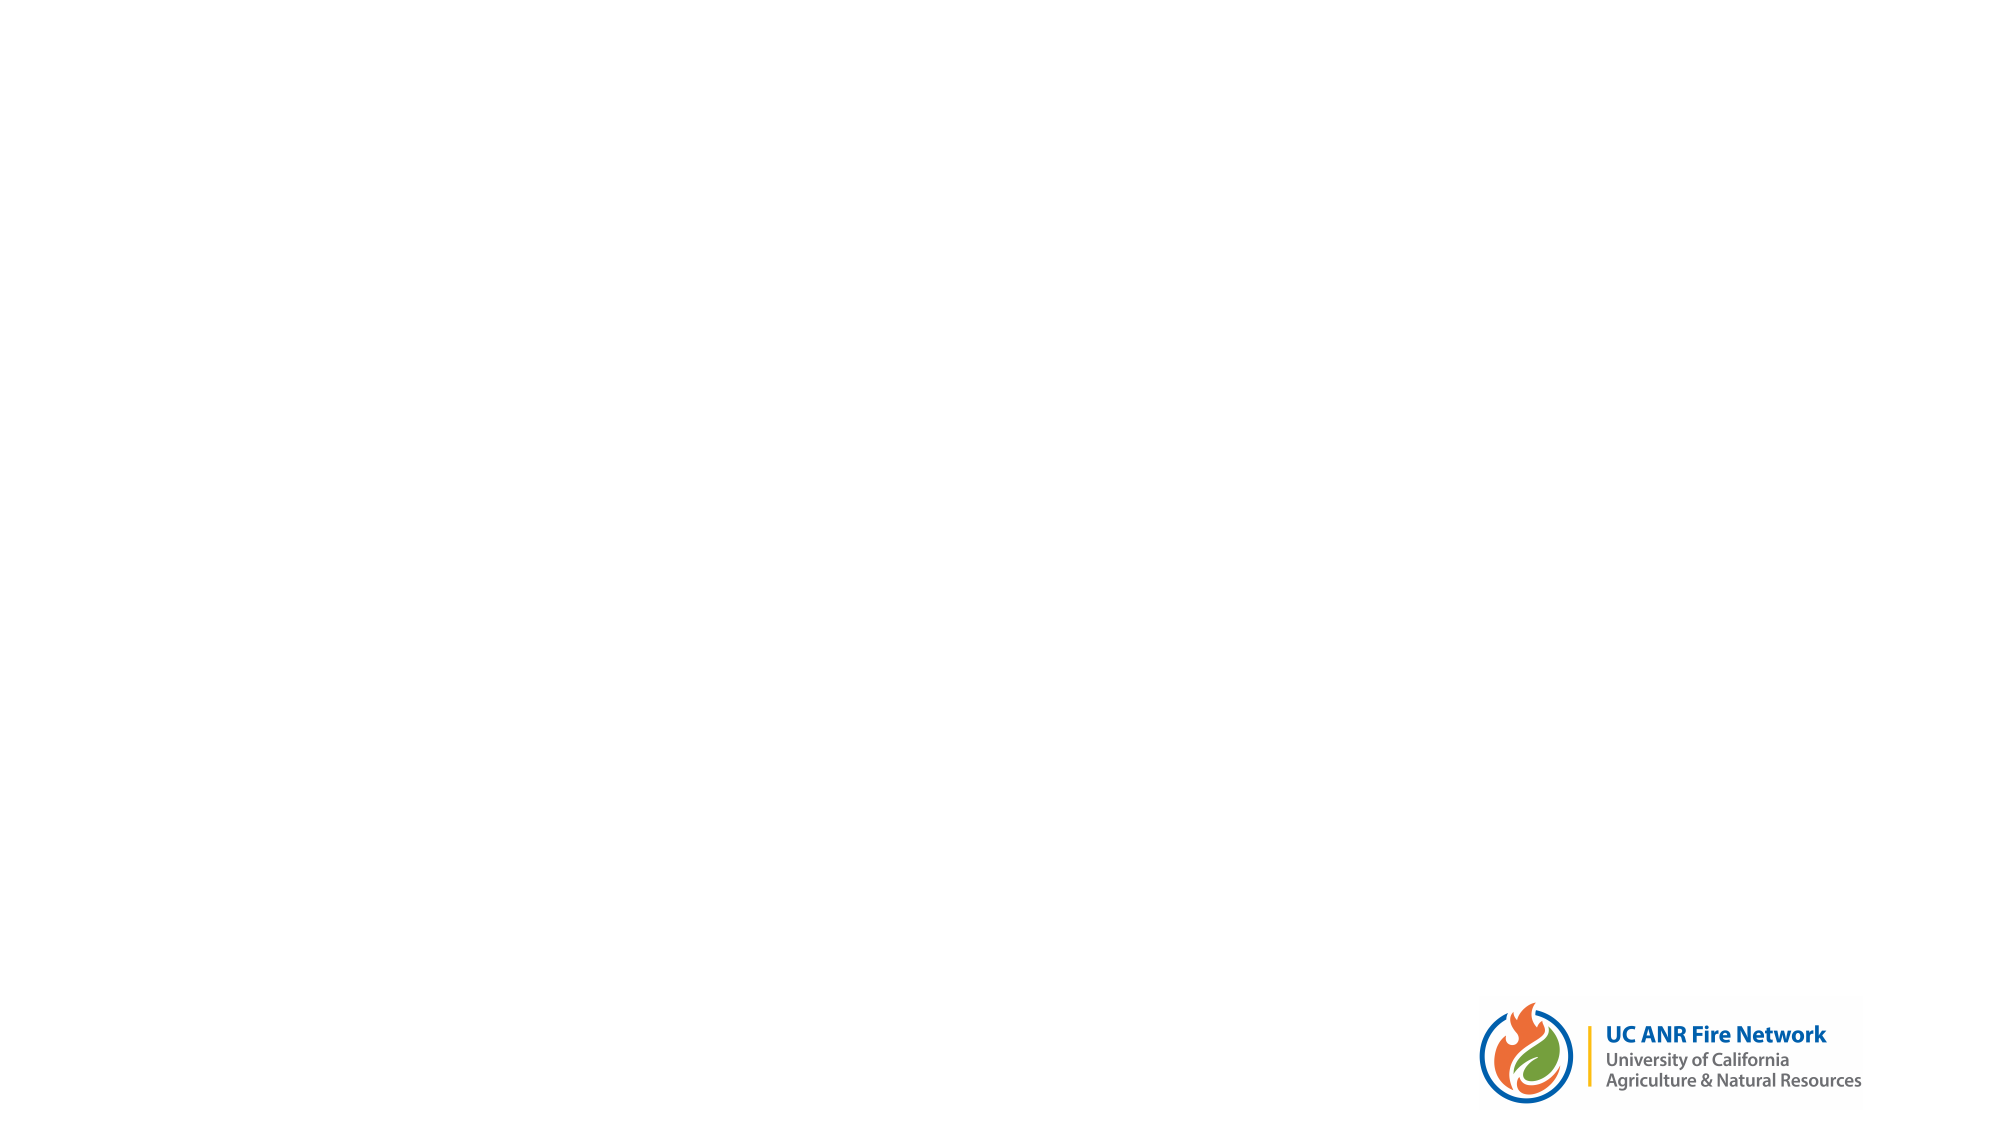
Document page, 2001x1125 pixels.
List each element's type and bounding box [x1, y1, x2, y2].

picture [1479, 996, 1863, 1110]
